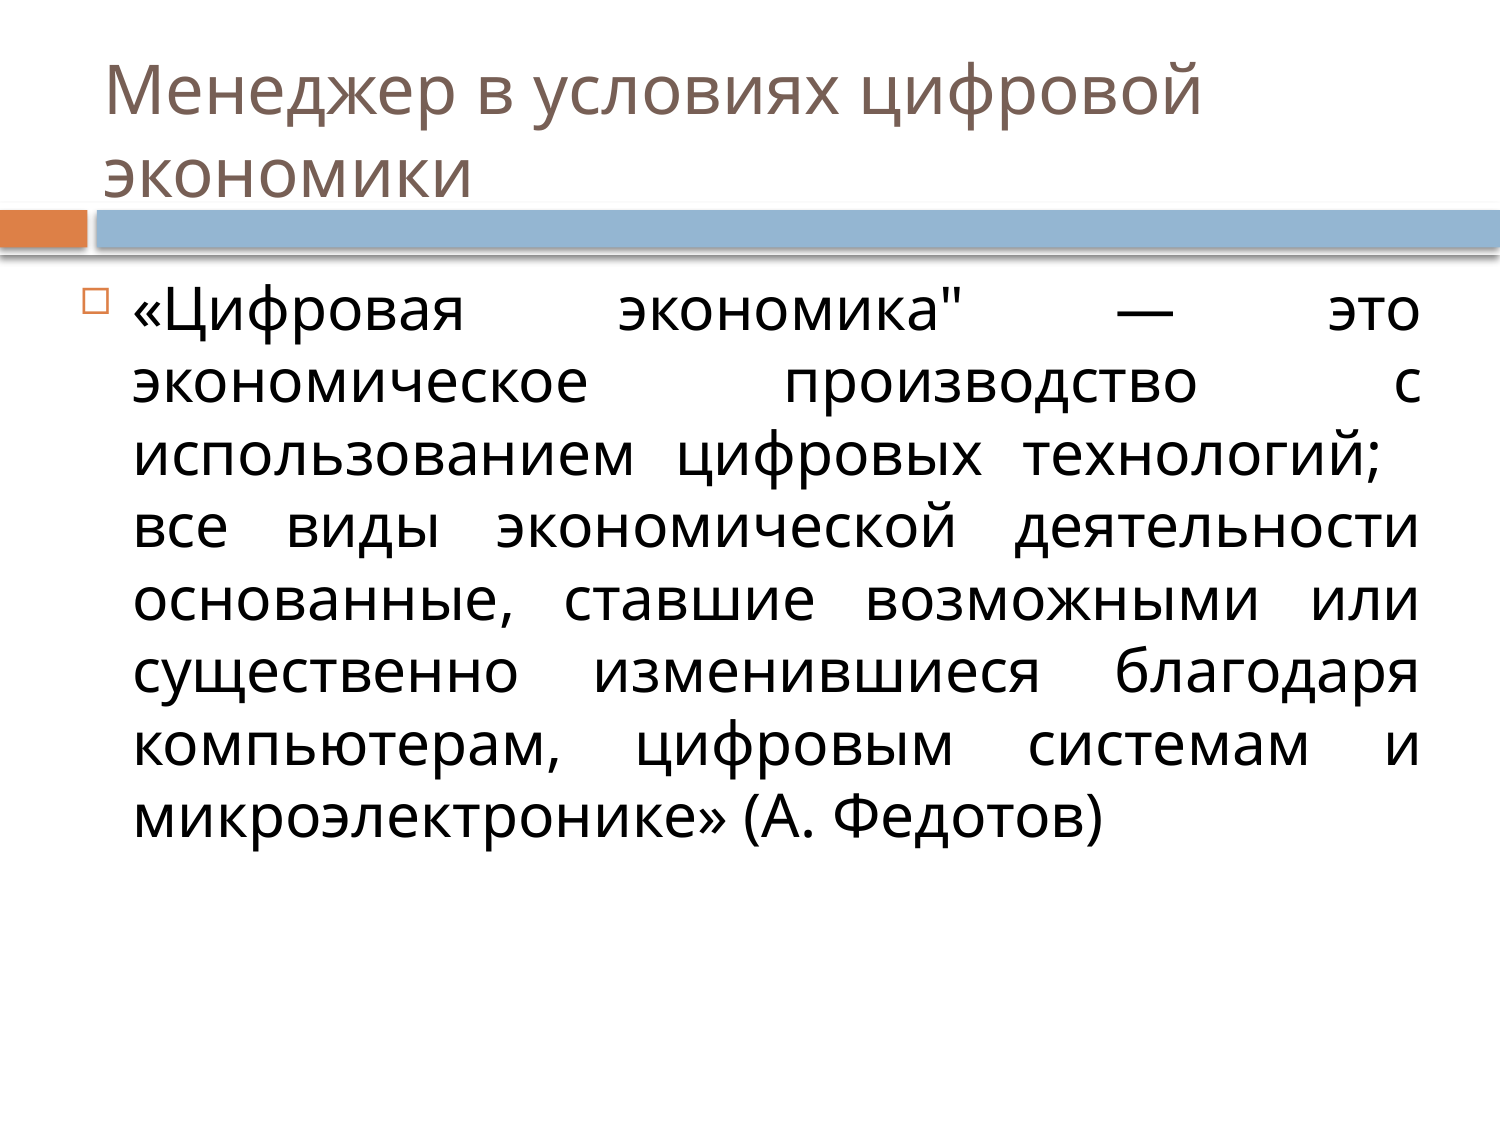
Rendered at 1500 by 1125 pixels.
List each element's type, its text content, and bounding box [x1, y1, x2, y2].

list «Цифровая экономика" — это экономическое производство с использованием цифровых технологий; все виды экономической деятельности основанные, ставшие возможными или существенно изменившиеся благодаря компьютерам, цифровым системам и микроэлектронике» (А. Федотов) [64, 262, 1438, 1125]
title Менеджер в условиях цифровой экономики [88, 37, 1438, 262]
